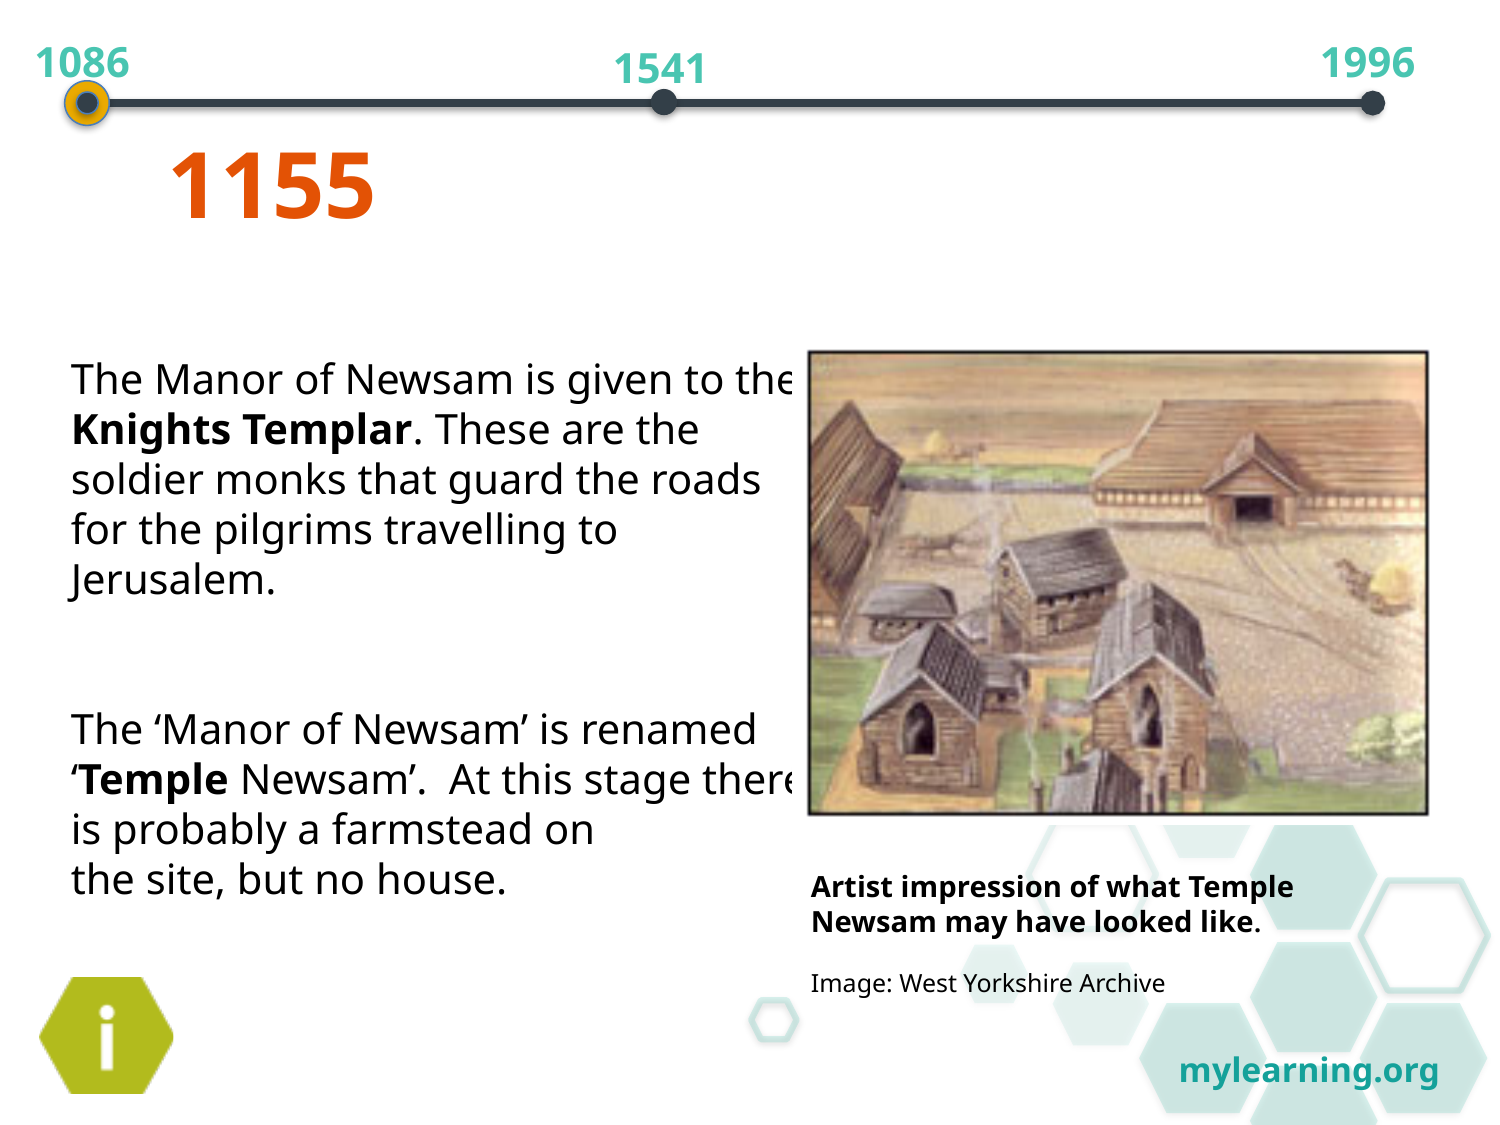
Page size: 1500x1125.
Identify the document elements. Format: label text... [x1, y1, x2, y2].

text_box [33, 35, 1427, 104]
text_box The Manor of Newsam is given to the Knights Templar. These are the soldier monks that guard the roads for the pilgrims travelling to Jerusalem. The ‘Manor of Newsam’ is renamed ‘Temple Newsam’. At this stage there is probably a farmstead on the site, but no house. [70, 352, 786, 953]
picture [791, 338, 1451, 825]
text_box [64, 80, 110, 126]
text_box 1155 [167, 126, 379, 237]
picture [38, 977, 174, 1094]
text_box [612, 41, 720, 115]
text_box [750, 655, 1489, 1125]
